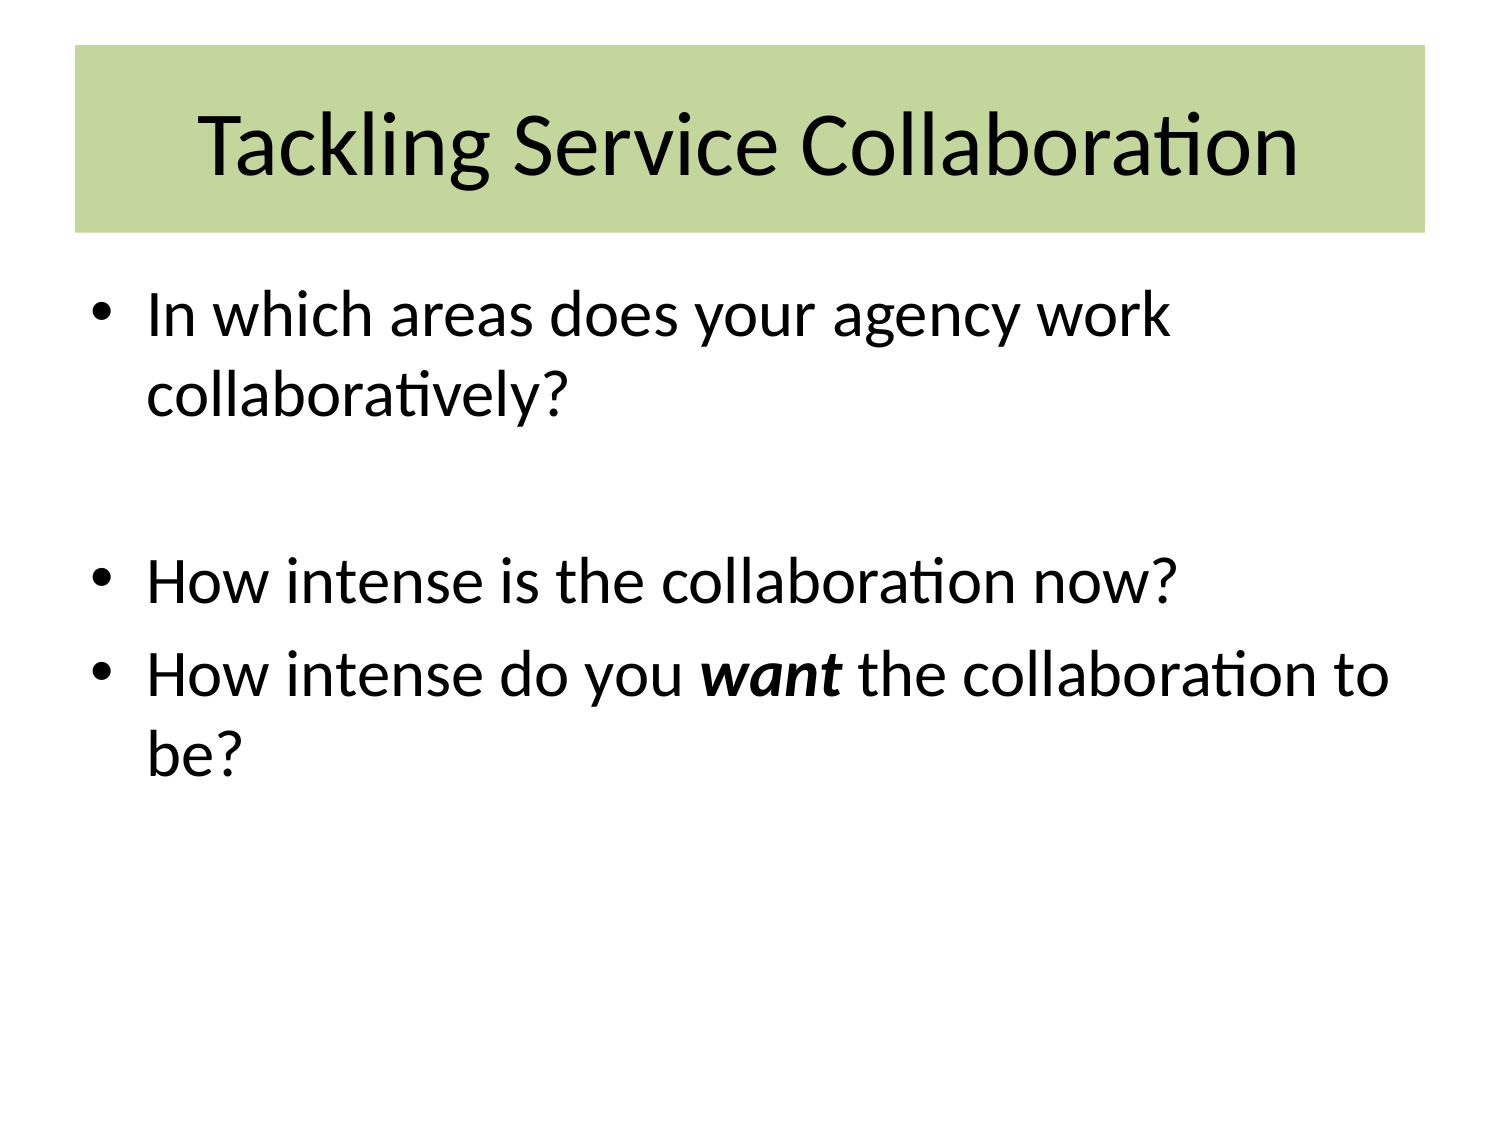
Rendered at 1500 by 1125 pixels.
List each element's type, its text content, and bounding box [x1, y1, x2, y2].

list In which areas does your agency work collaboratively? How intense is the collaboration now? How intense do you want the collaboration to be? [75, 262, 1425, 1005]
title Tackling Service Collaboration [75, 45, 1425, 233]
